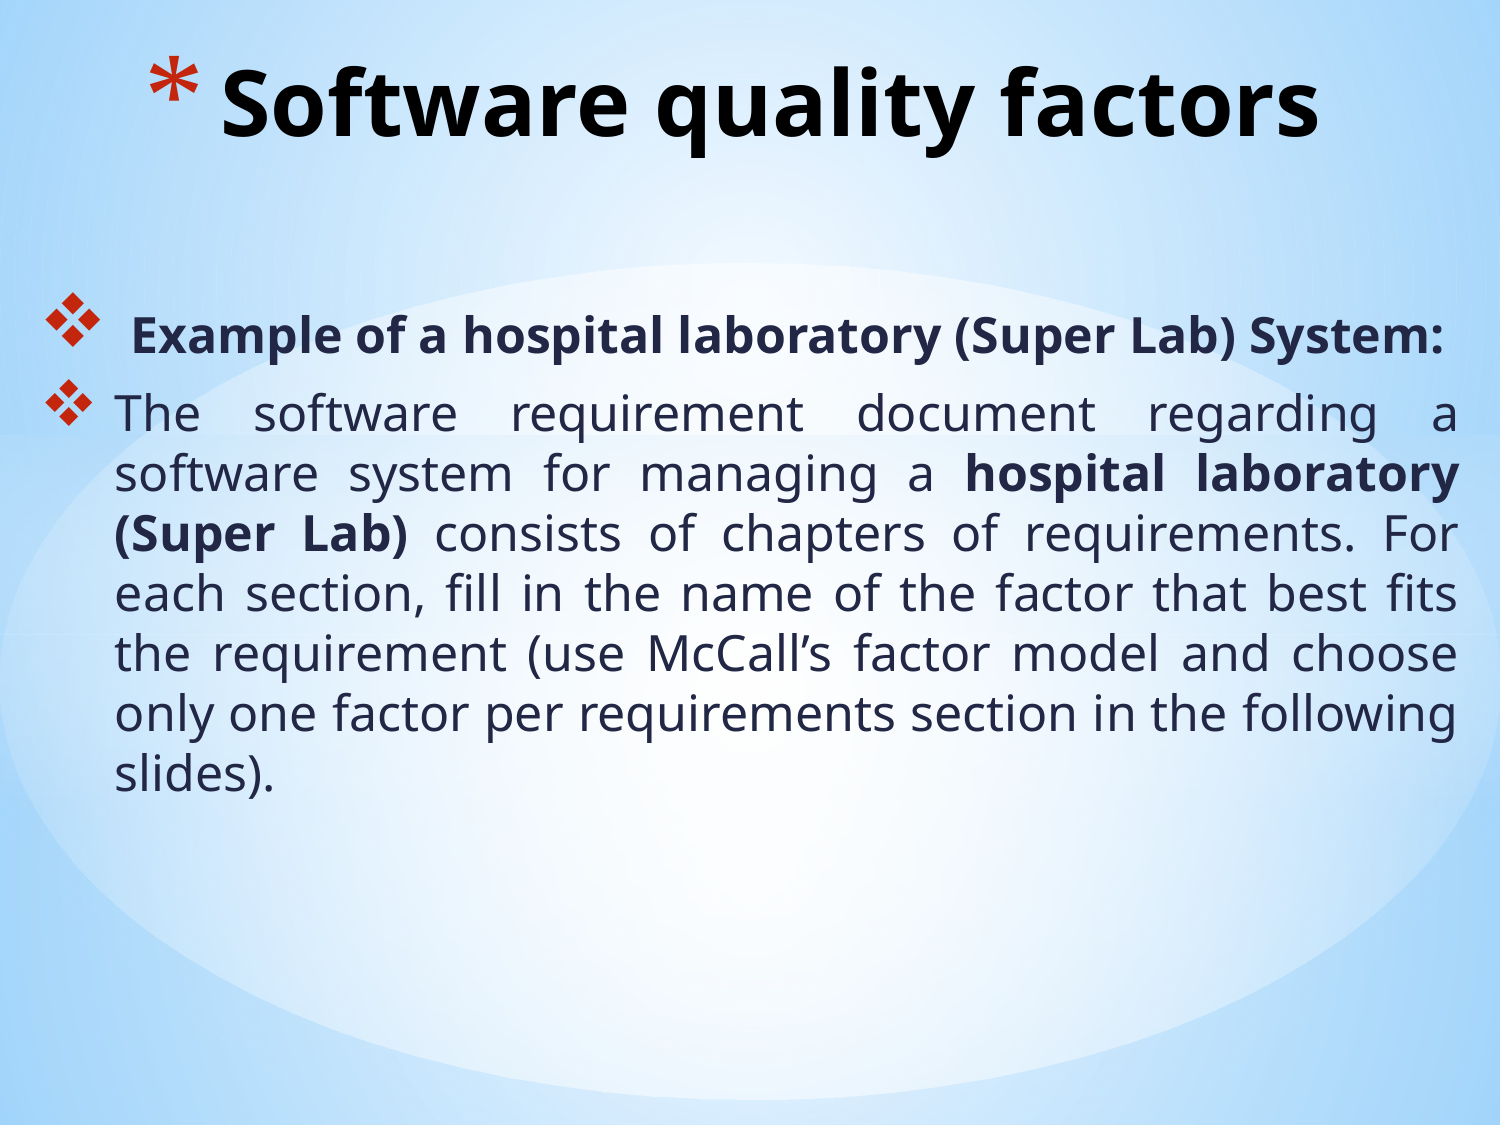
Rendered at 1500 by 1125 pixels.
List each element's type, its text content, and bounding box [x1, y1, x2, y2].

subtitle Example of a hospital laboratory (Super Lab) System: The software requirement document regarding a software system for managing a hospital laboratory (Super Lab) consists of chapters of requirements. For each section, fill in the name of the factor that best fits the requirement (use McCall’s factor model and choose only one factor per requirements section in the following slides). [24, 287, 1475, 813]
title Software quality factors [12, 37, 1425, 200]
